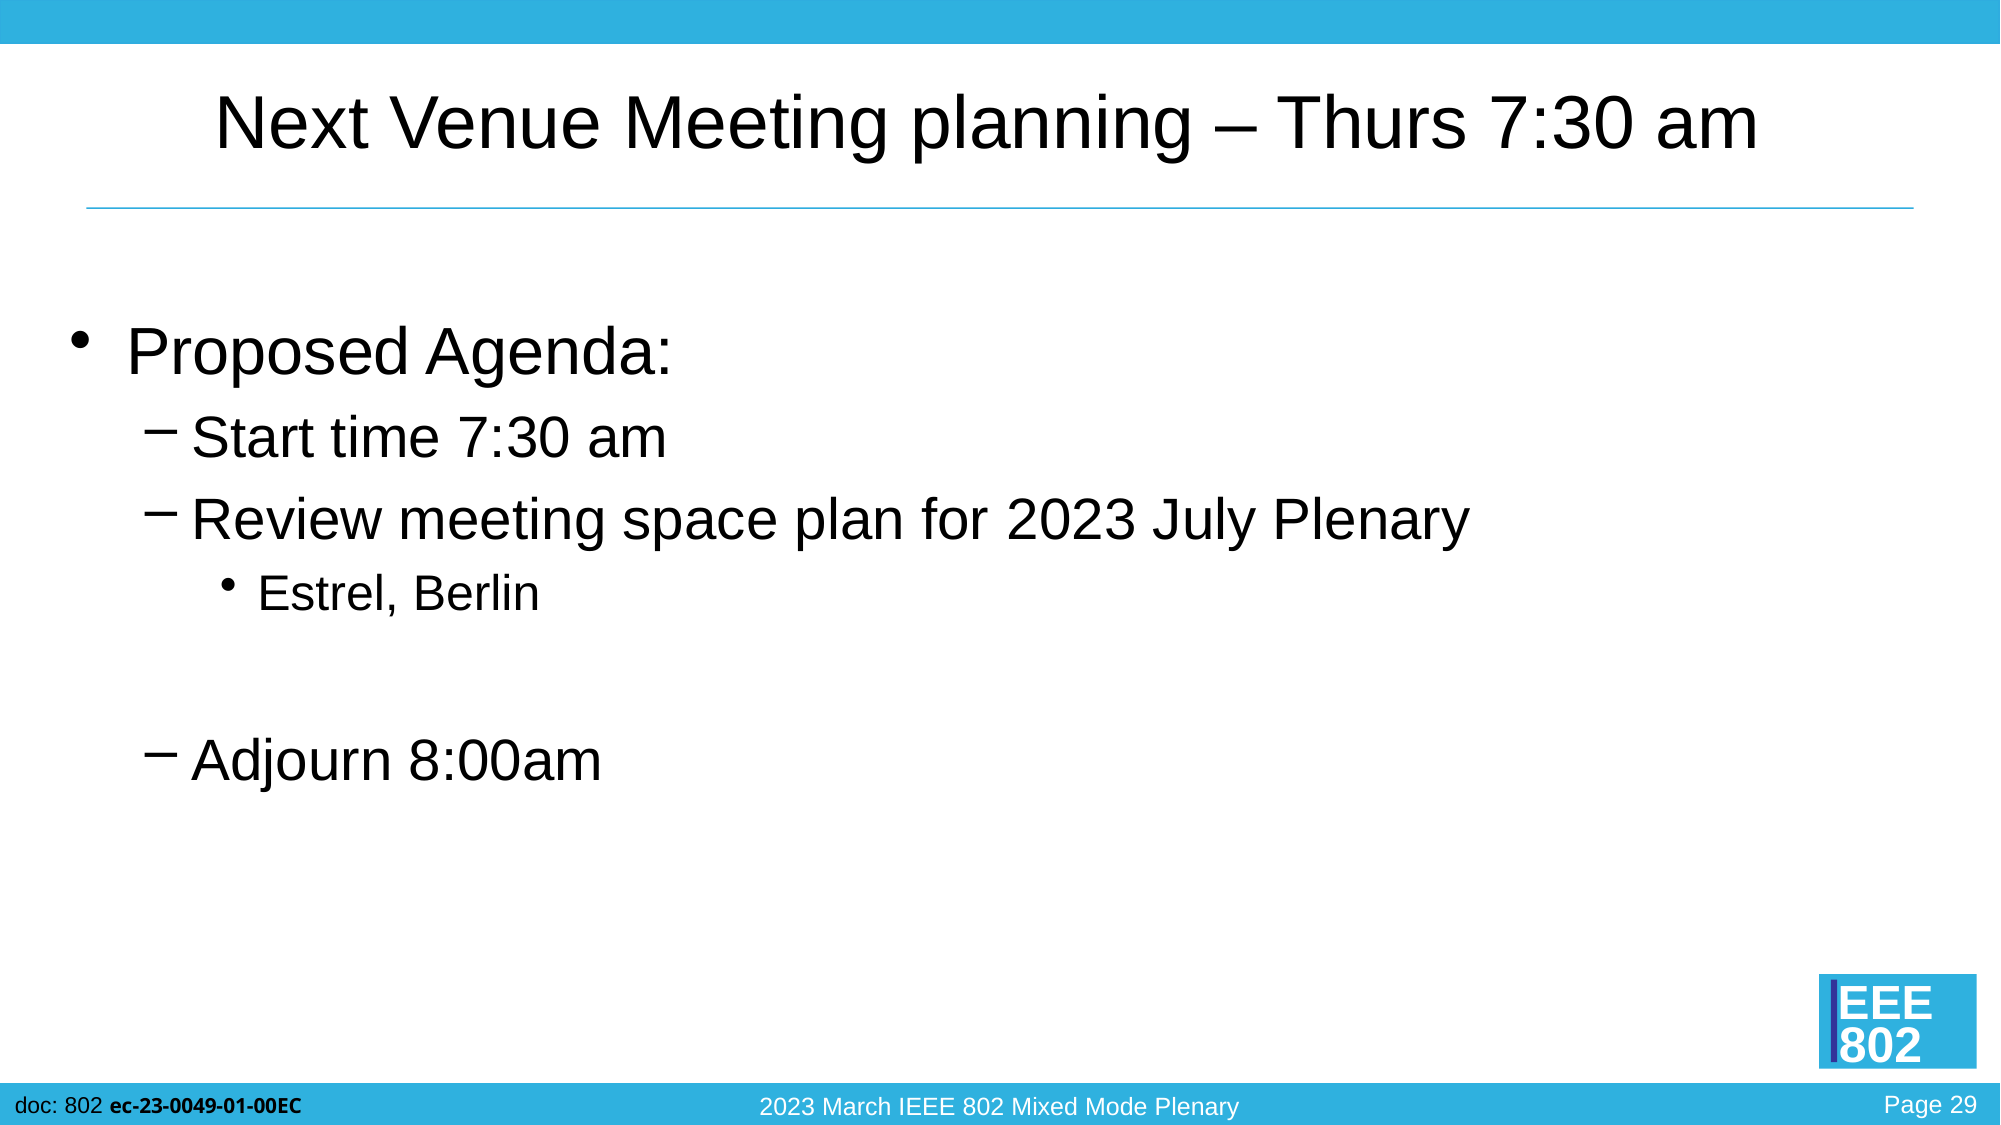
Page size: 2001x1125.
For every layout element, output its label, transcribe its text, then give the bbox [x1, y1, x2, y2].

list Proposed Agenda: Start time 7:30 am Review meeting space plan for 2023 July Plenary Estrel, Berlin Adjourn 8:00am [54, 299, 1855, 963]
title Next Venue Meeting planning – Thurs 7:30 am [87, 50, 1888, 188]
